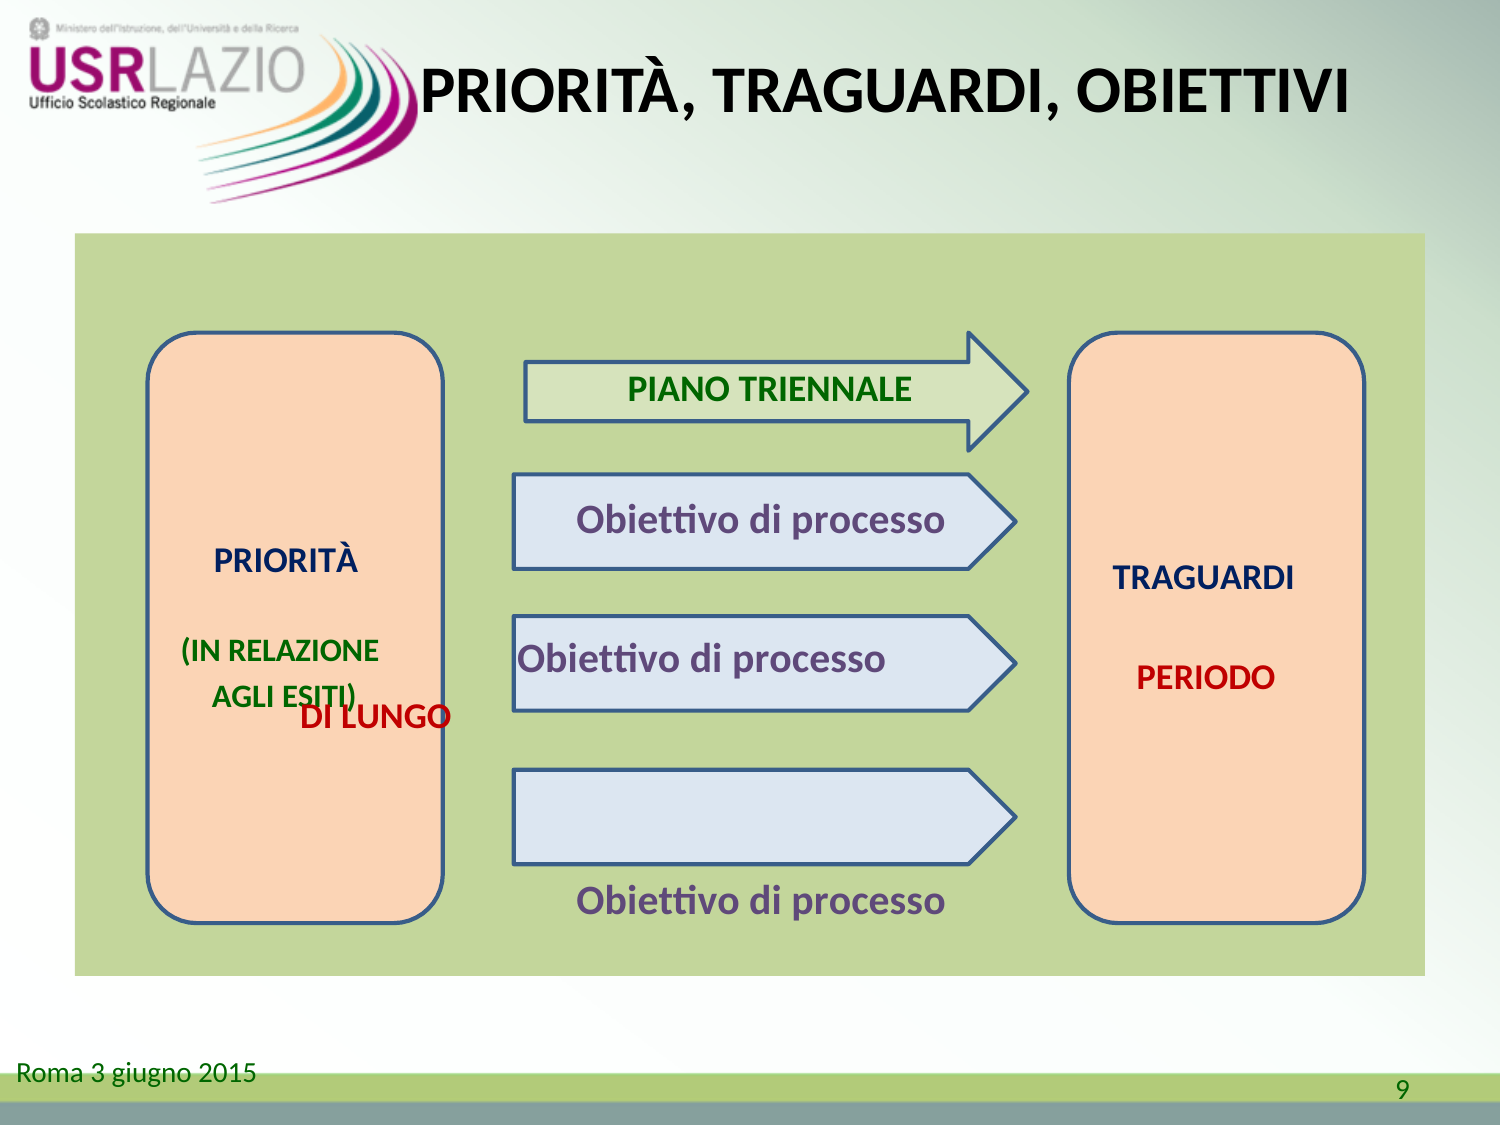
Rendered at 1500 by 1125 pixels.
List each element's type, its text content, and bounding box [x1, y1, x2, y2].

picture [0, 0, 1500, 1125]
footer Roma 3 giugno 2015 [0, 1058, 475, 1119]
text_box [74, 228, 1442, 977]
title PRIORITÀ, TRAGUARDI, OBIETTIVI [383, 23, 1388, 148]
slide_number 9 [1074, 1057, 1425, 1118]
